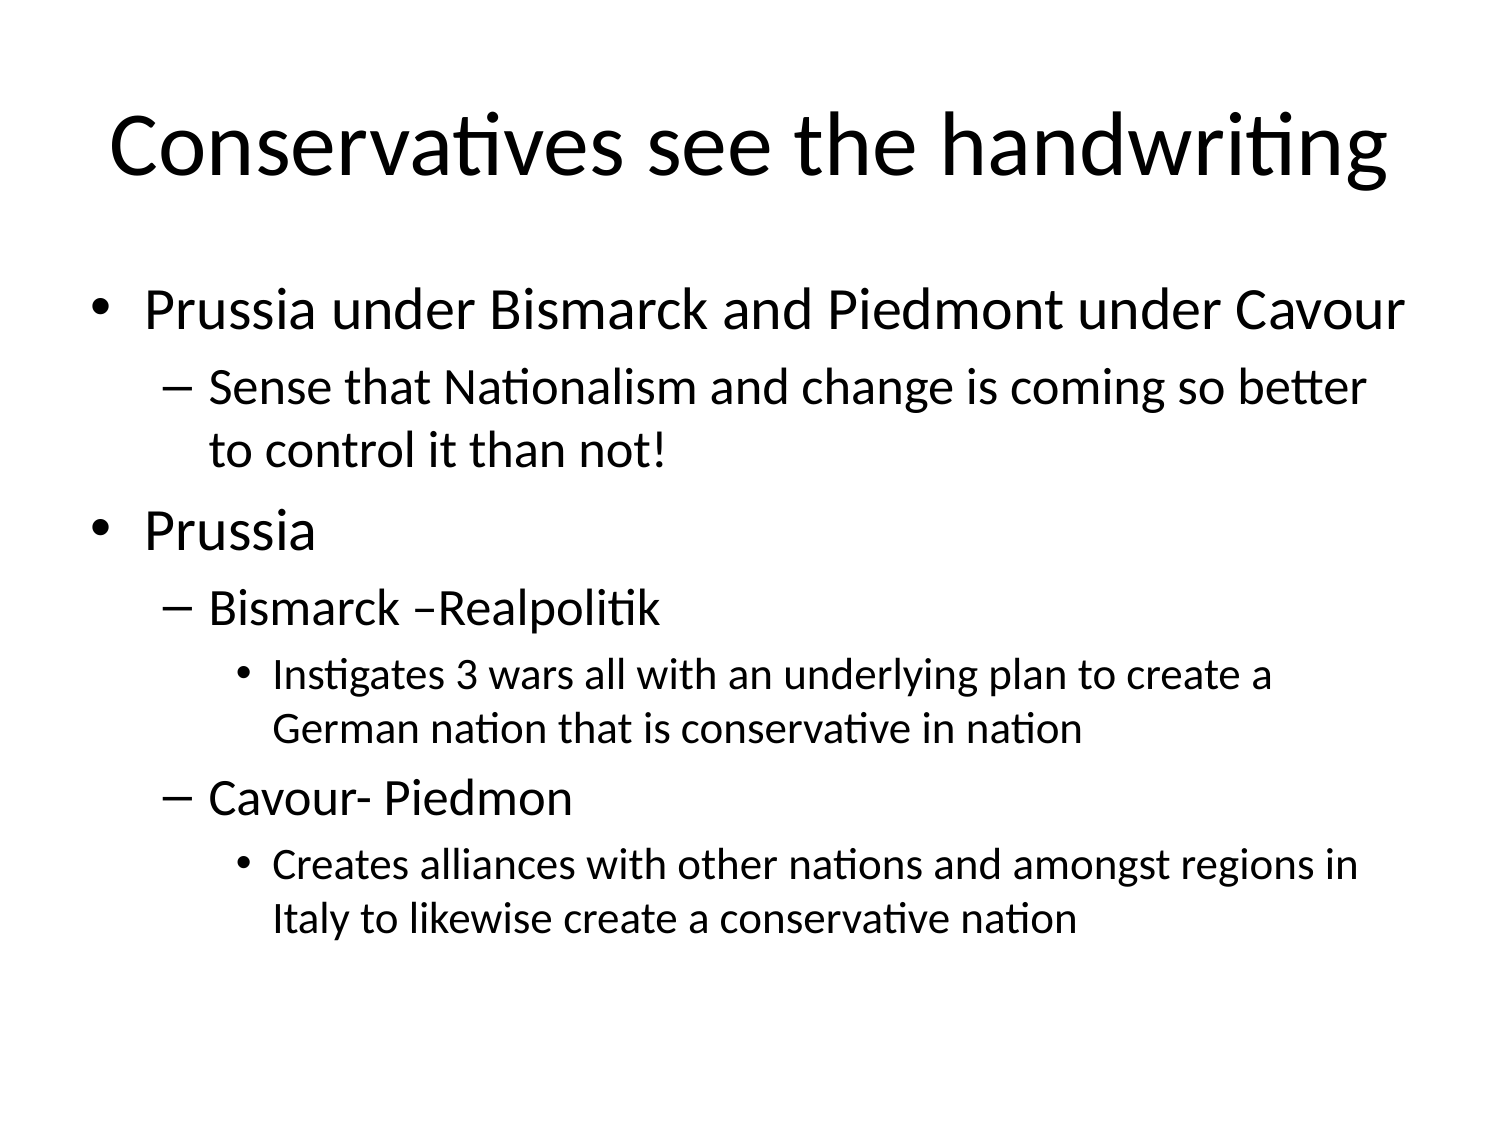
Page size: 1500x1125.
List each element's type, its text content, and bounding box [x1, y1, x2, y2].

list Prussia under Bismarck and Piedmont under Cavour Sense that Nationalism and change is coming so better to control it than not! Prussia Bismarck –Realpolitik Instigates 3 wars all with an underlying plan to create a German nation that is conservative in nation Cavour- Piedmon Creates alliances with other nations and amongst regions in Italy to likewise create a conservative nation [75, 262, 1425, 1005]
title Conservatives see the handwriting [75, 45, 1425, 233]
